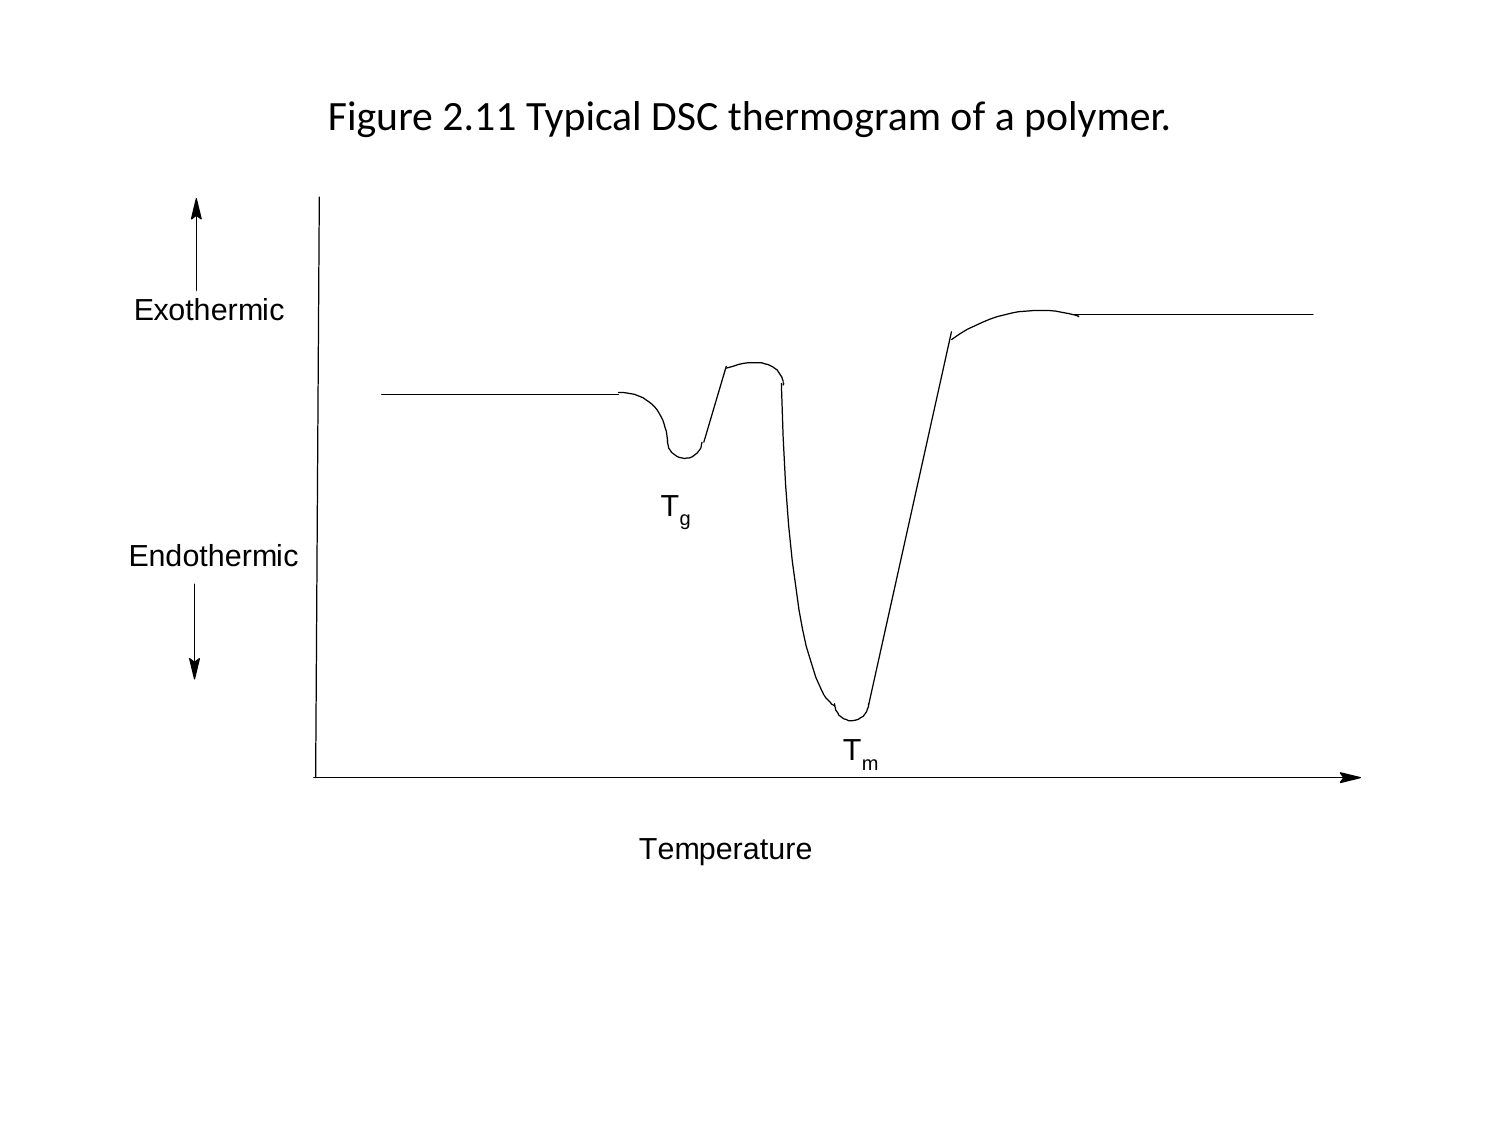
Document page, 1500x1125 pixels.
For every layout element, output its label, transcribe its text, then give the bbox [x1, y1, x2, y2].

title Figure 2.11 Typical DSC thermogram of a polymer. [75, 45, 1425, 233]
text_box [117, 186, 1374, 888]
